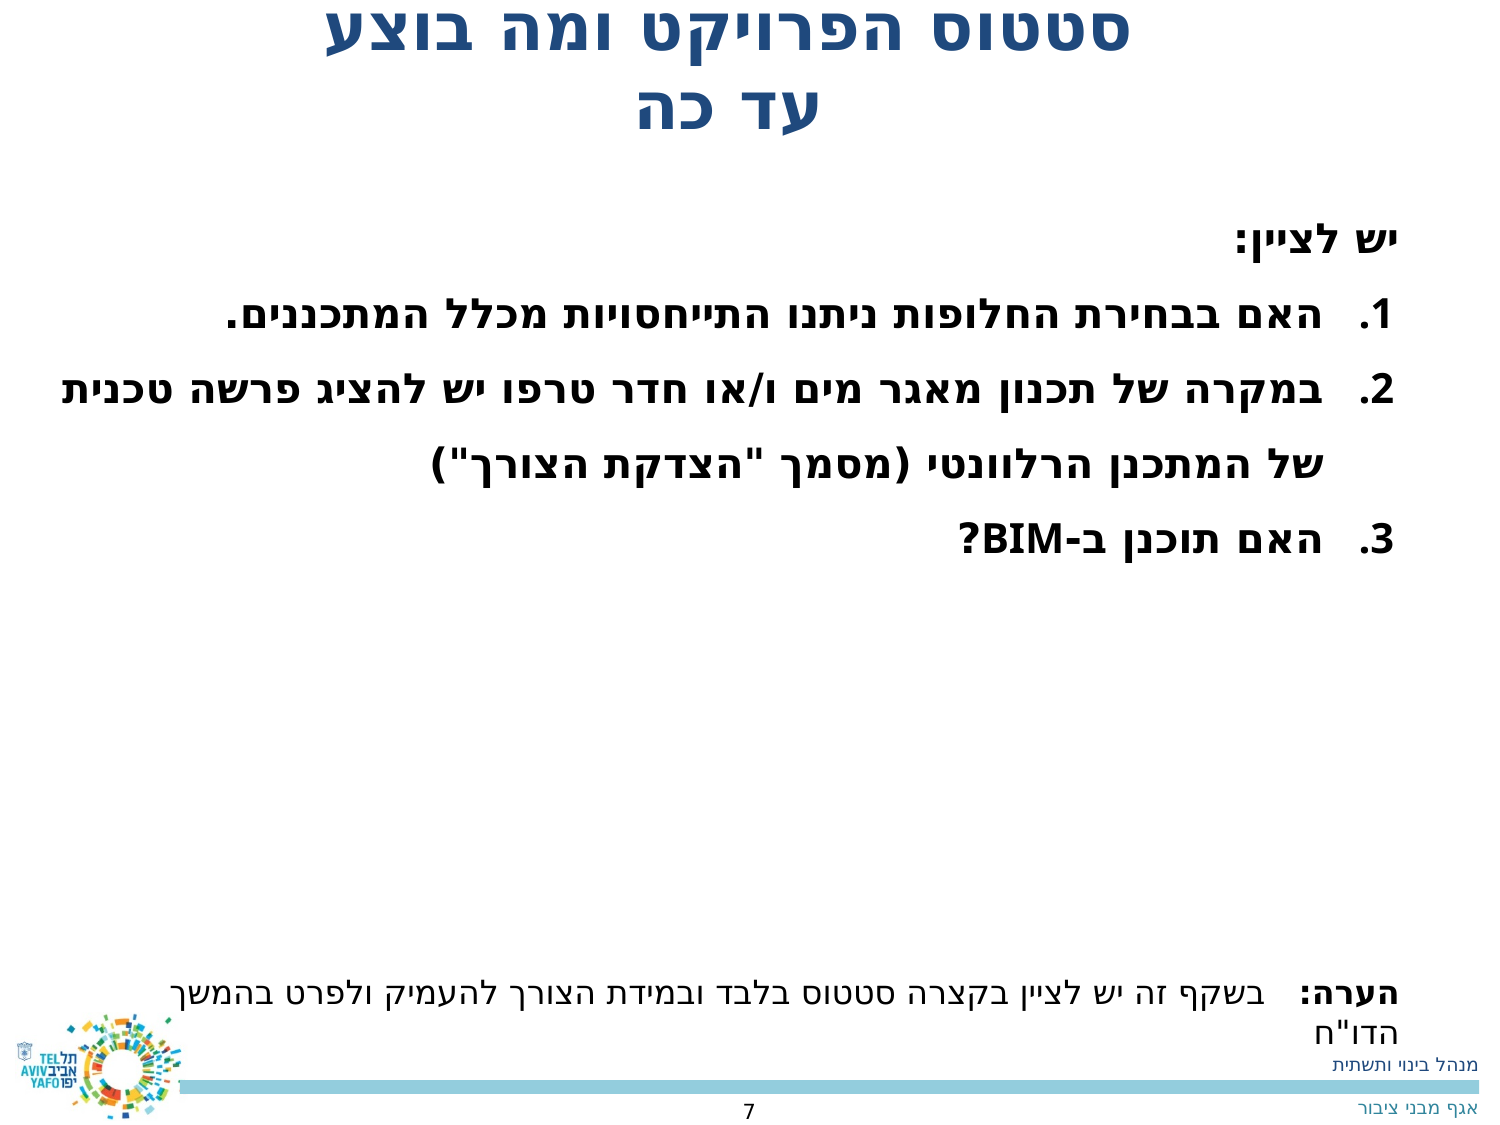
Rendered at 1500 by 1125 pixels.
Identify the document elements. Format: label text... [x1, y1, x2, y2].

text_box הערה: בשקף זה יש לציין בקצרה סטטוס בלבד ובמידת הצורך להעמיק ולפרט בהמשך הדו"ח [143, 964, 1415, 1059]
picture [15, 1012, 188, 1121]
text_box סטטוס הפרויקט ומה בוצע עד כה [265, 11, 1192, 116]
text_box יש לציין: האם בבחירת החלופות ניתנו התייחסויות מכלל המתכננים. במקרה של תכנון מאגר מים ו/או חדר טרפו יש להציג פרשה טכנית של המתכנן הרלוונטי (מסמך "הצדקת הצורך") האם תוכנן ב-BIM? [0, 179, 1490, 569]
